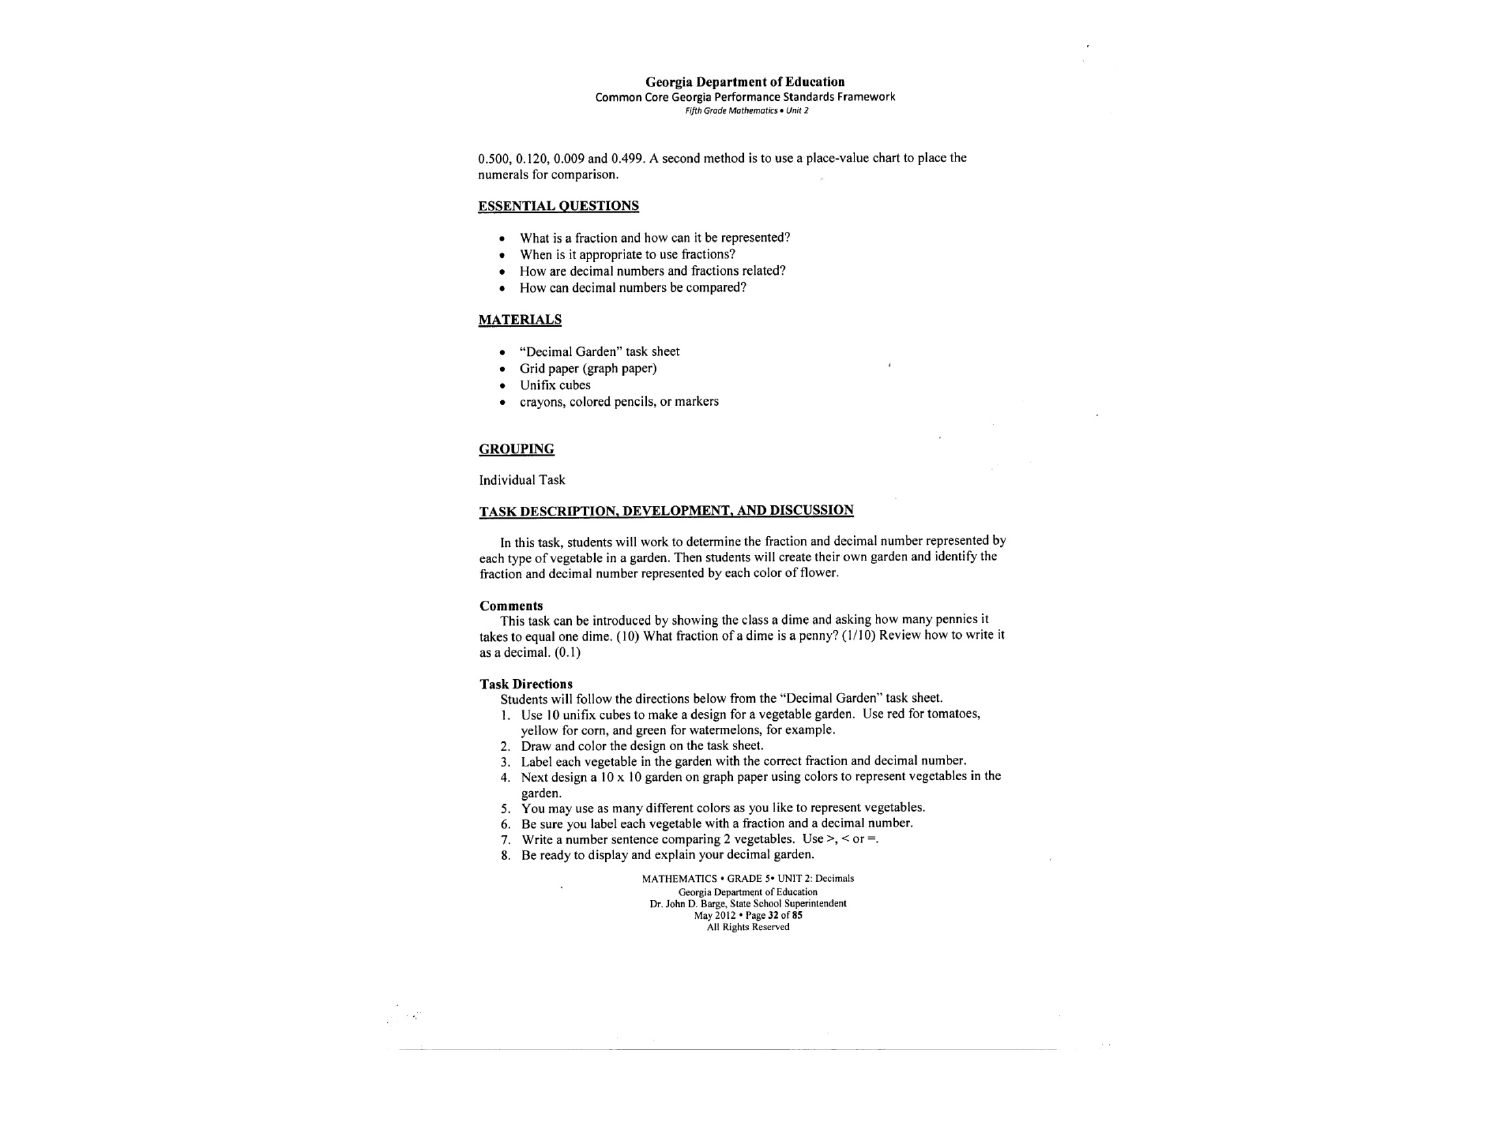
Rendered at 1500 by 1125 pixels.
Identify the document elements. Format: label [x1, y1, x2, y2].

picture [387, 37, 1124, 1051]
